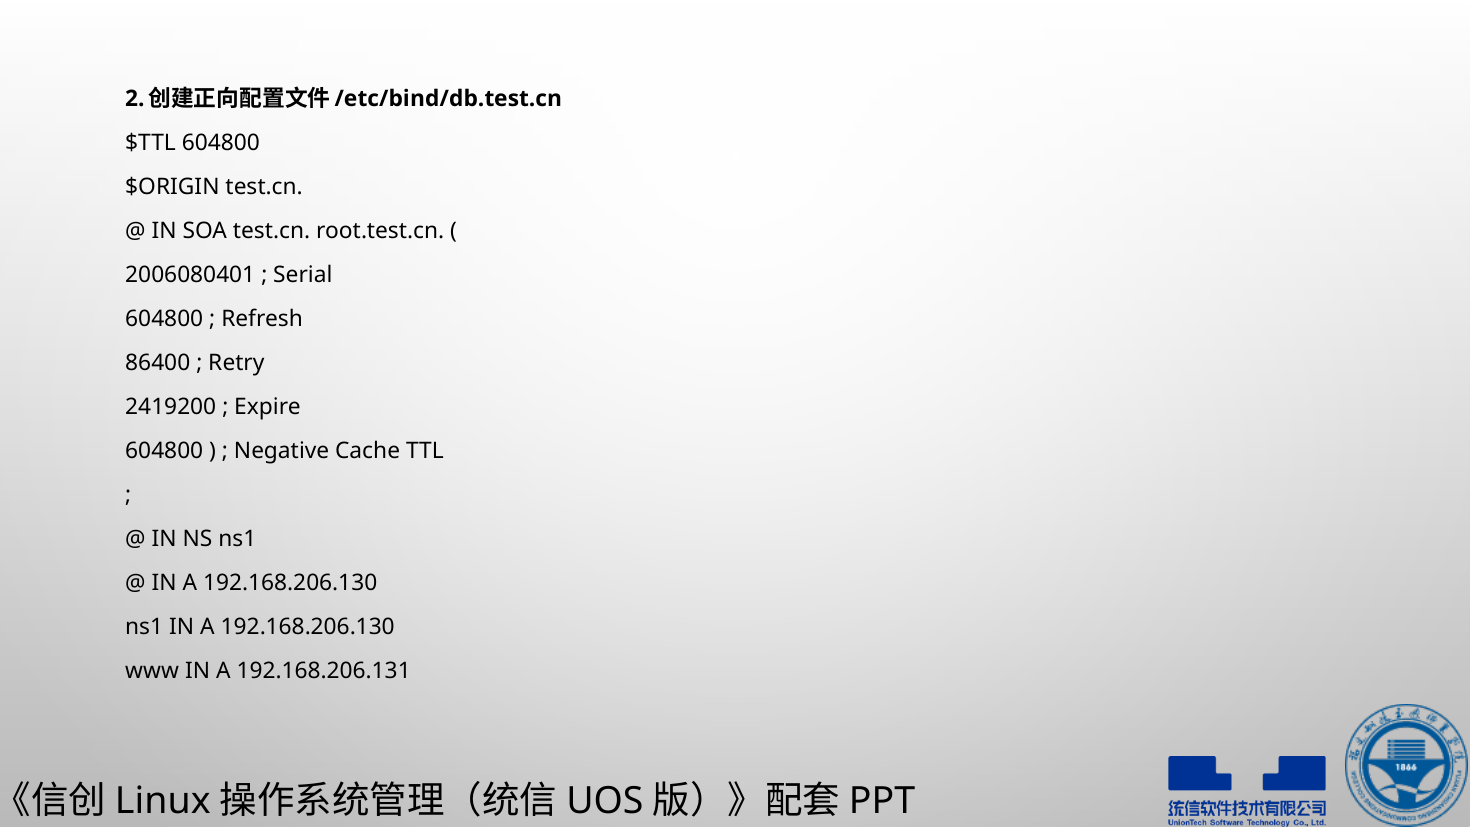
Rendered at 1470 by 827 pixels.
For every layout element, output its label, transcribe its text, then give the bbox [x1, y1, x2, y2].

list 2.创建正向配置文件/etc/bind/db.test.cn $TTL 604800 $ORIGIN test.cn. @ IN SOA test.cn. root.test.cn. ( 2006080401 ; Serial 604800 ; Refresh 86400 ; Retry 2419200 ; Expire 604800 ) ; Negative Cache TTL ; @ IN NS ns1 @ IN A 192.168.206.130 ns1 IN A 192.168.206.130 www IN A 192.168.206.131 [110, 70, 1360, 699]
picture [0, 0, 1470, 827]
